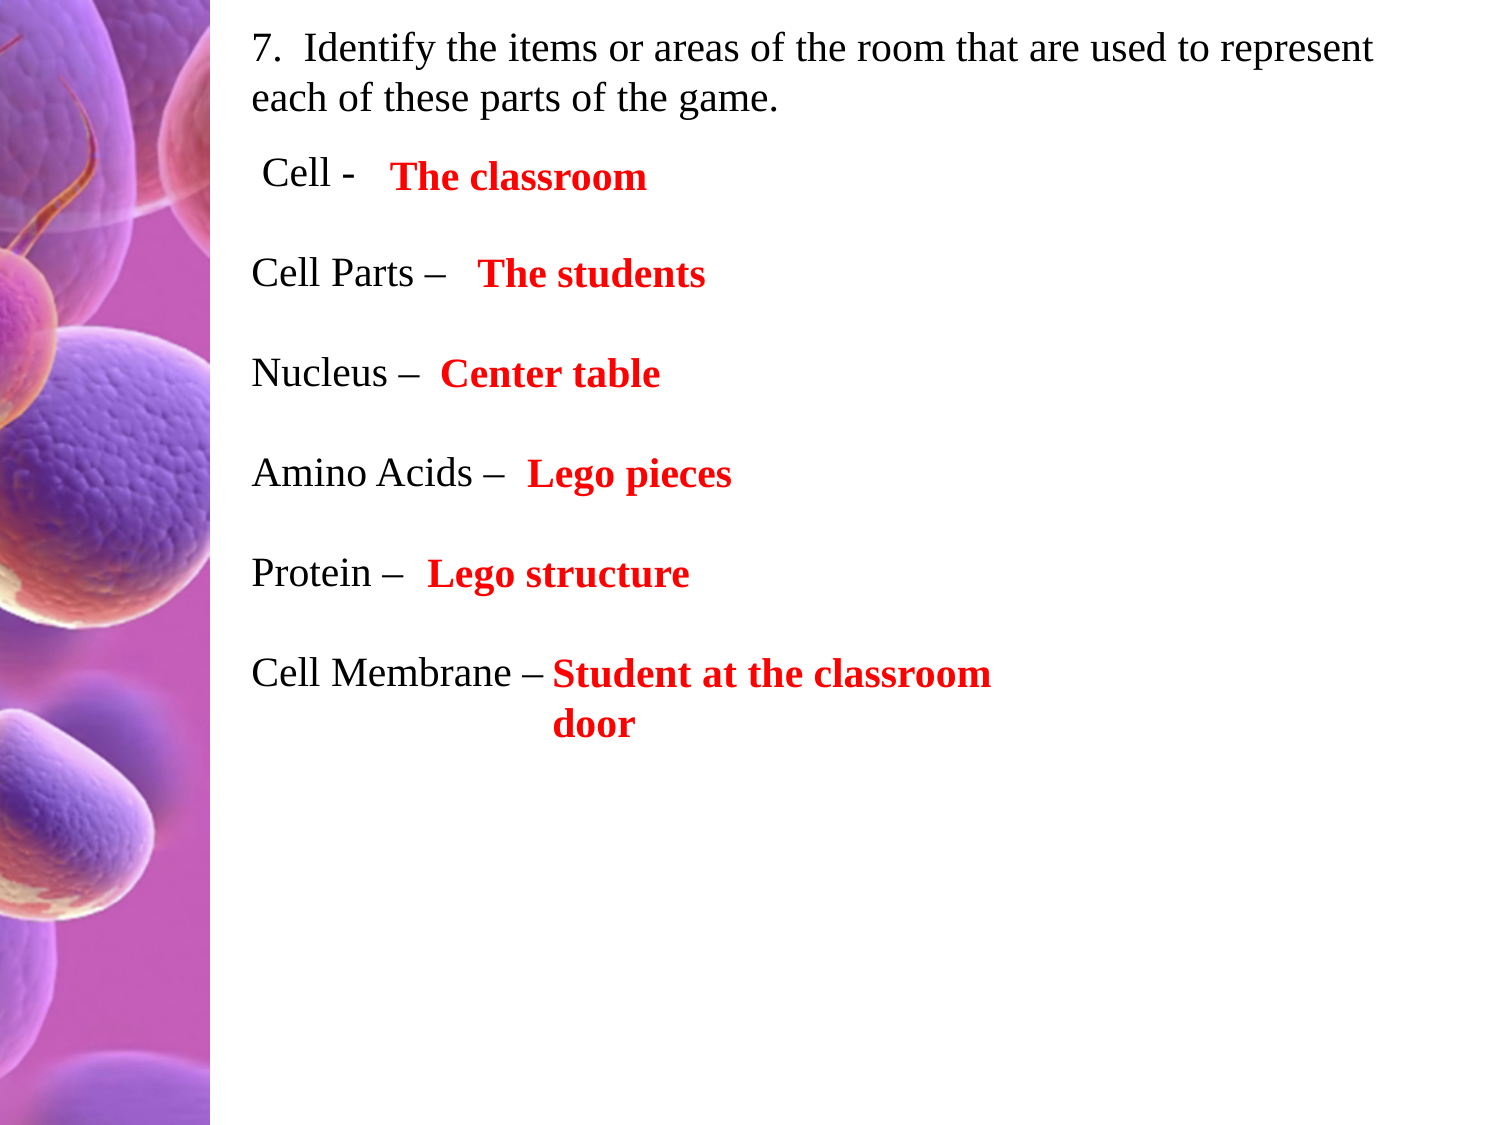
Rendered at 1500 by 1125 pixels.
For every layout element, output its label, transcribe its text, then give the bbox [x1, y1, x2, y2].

text_box The students [462, 238, 1050, 304]
text_box Lego pieces [512, 438, 1100, 504]
text_box Lego structure [412, 538, 1000, 604]
text_box Student at the classroom door [537, 638, 1100, 754]
text_box Center table [425, 338, 698, 404]
picture [0, 0, 211, 1125]
text_box The classroom [374, 141, 963, 206]
text_box 7. Identify the items or areas of the room that are used to represent each of these parts of the game. Cell - Cell Parts – Nucleus – Amino Acids – Protein – Cell Membrane – [237, 12, 1458, 789]
